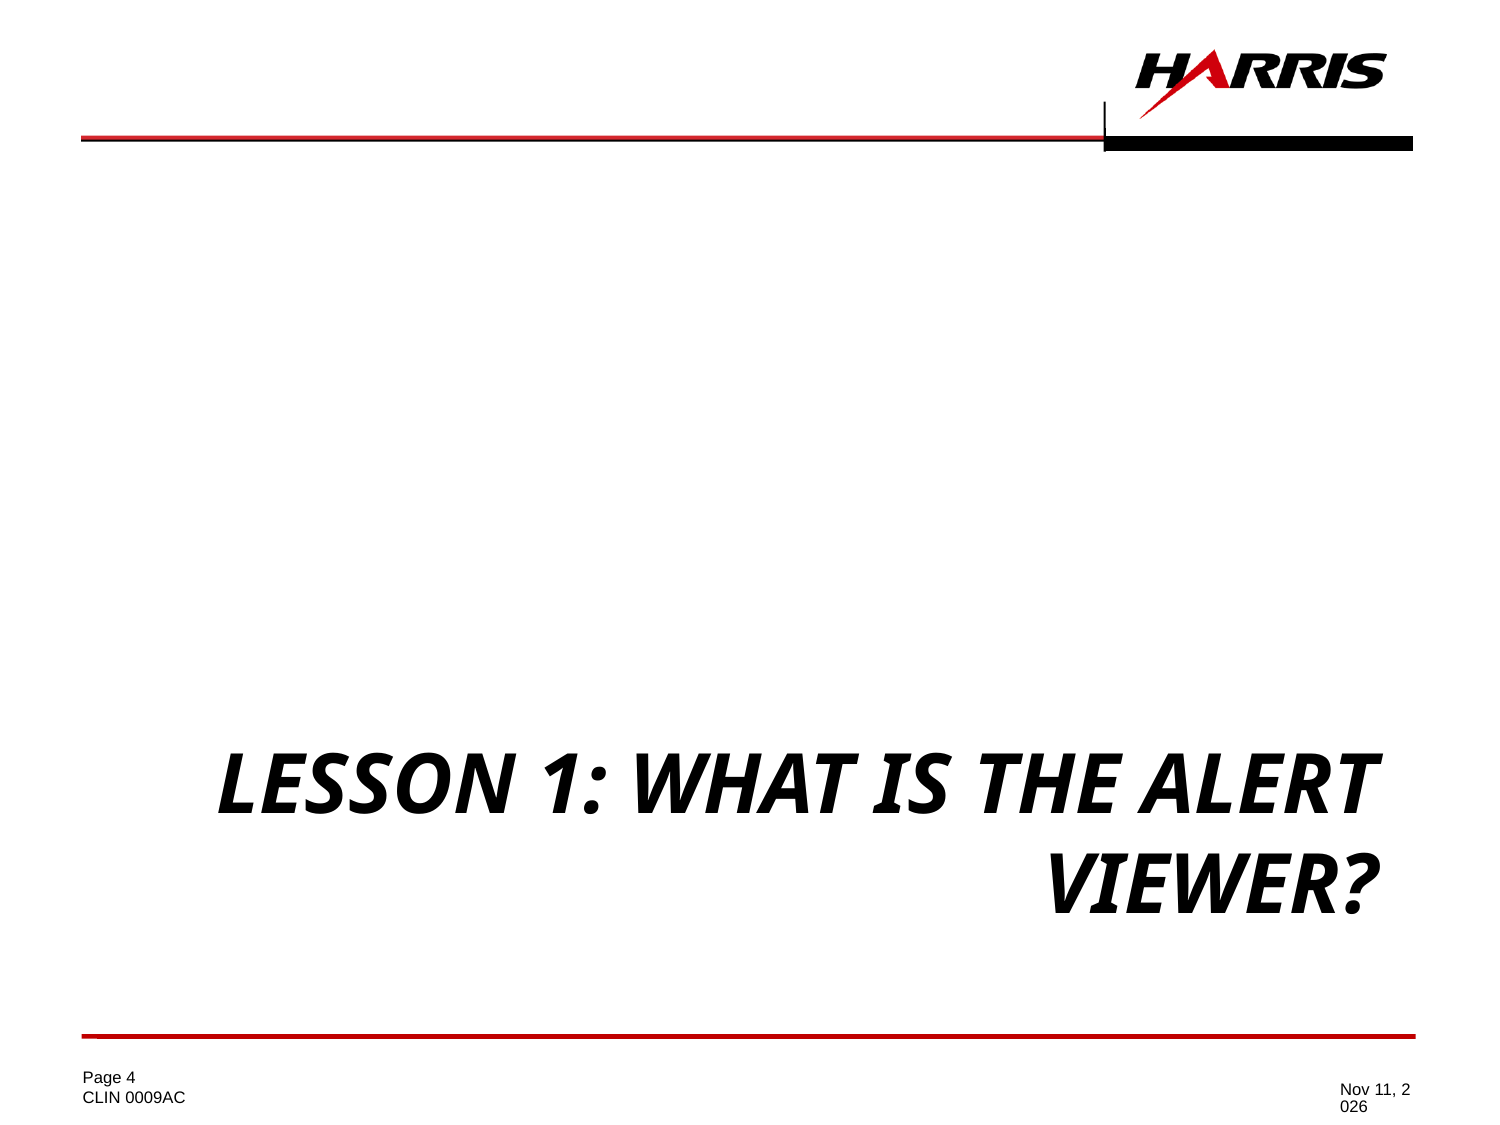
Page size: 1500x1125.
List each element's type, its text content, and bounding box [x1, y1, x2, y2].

title Lesson 1: What Is the Alert Viewer? [118, 722, 1394, 947]
slide_number 10-Jul-15 [1324, 1066, 1435, 1111]
picture [1135, 49, 1387, 119]
